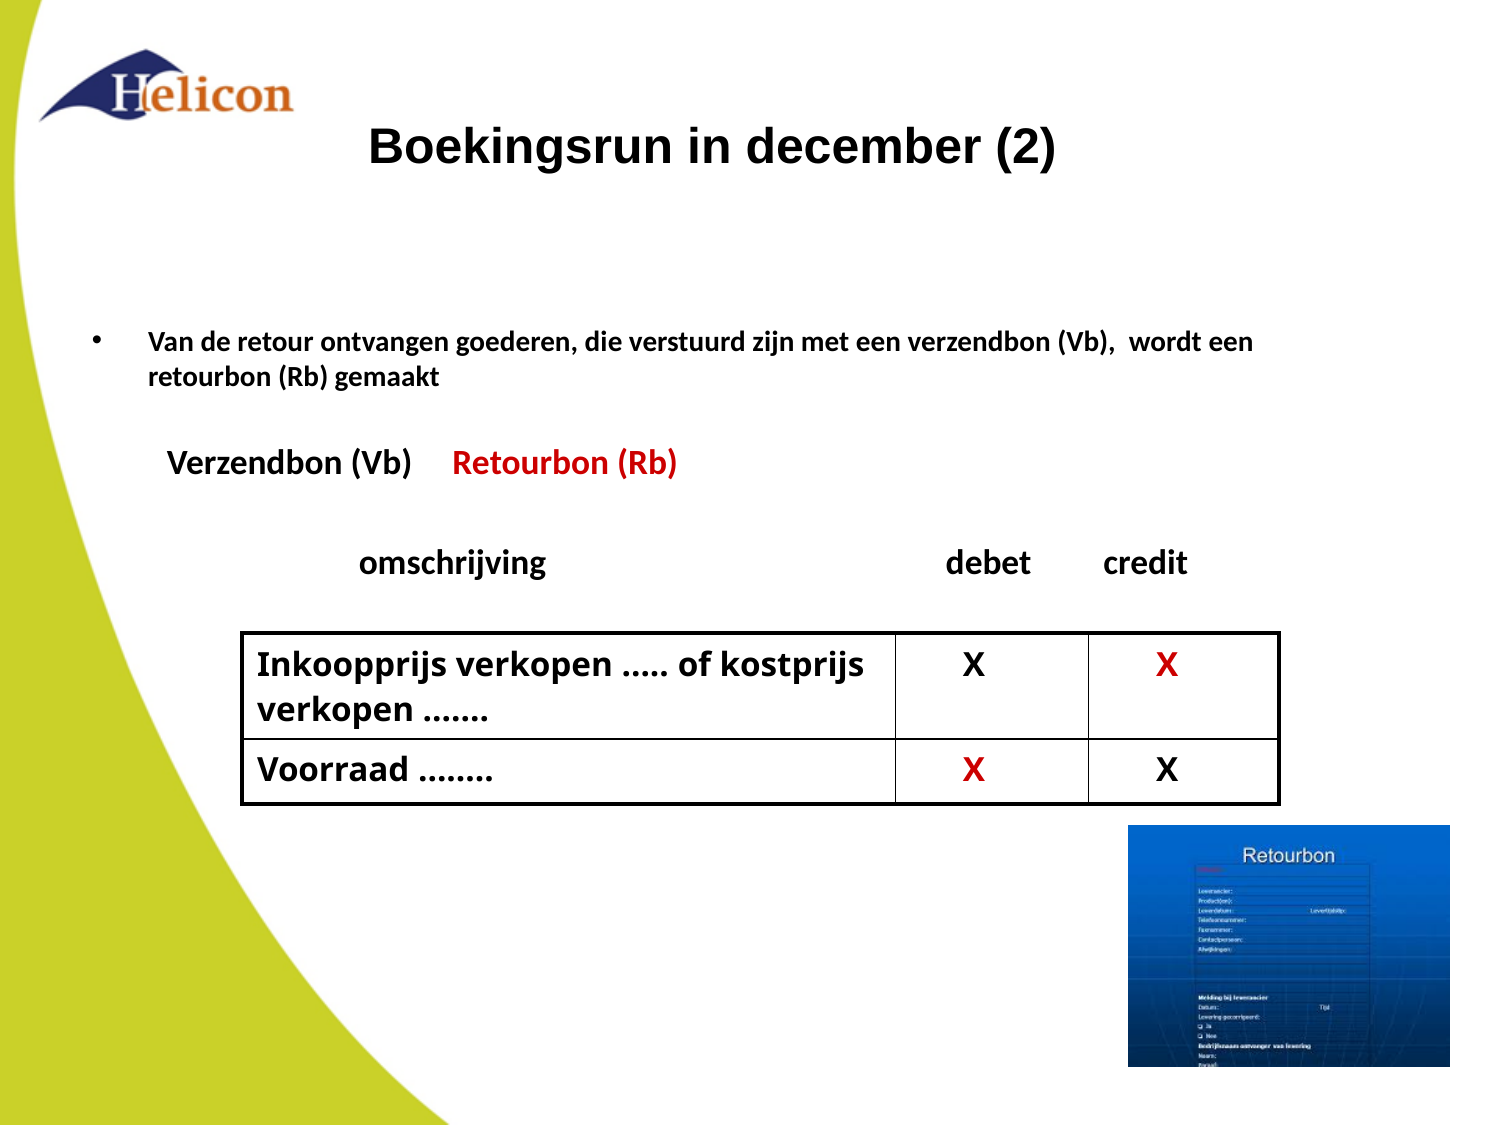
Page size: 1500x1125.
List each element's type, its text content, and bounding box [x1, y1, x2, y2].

list Van de retour ontvangen goederen, die verstuurd zijn met een verzendbon (Vb), wordt een retourbon (Rb) gemaakt Verzendbon (Vb) Retourbon (Rb) omschrijving debet credit [76, 314, 1282, 610]
table_header X [1089, 635, 1277, 738]
title Boekingsrun in december (2) [75, 79, 1351, 268]
table_cell X [1089, 740, 1277, 802]
table_header X [896, 635, 1088, 738]
table_cell X [896, 740, 1088, 802]
picture [0, 0, 1500, 1125]
table_header Inkoopprijs verkopen ….. of kostprijs verkopen ……. [244, 635, 895, 738]
table_cell Voorraad …….. [244, 740, 895, 802]
